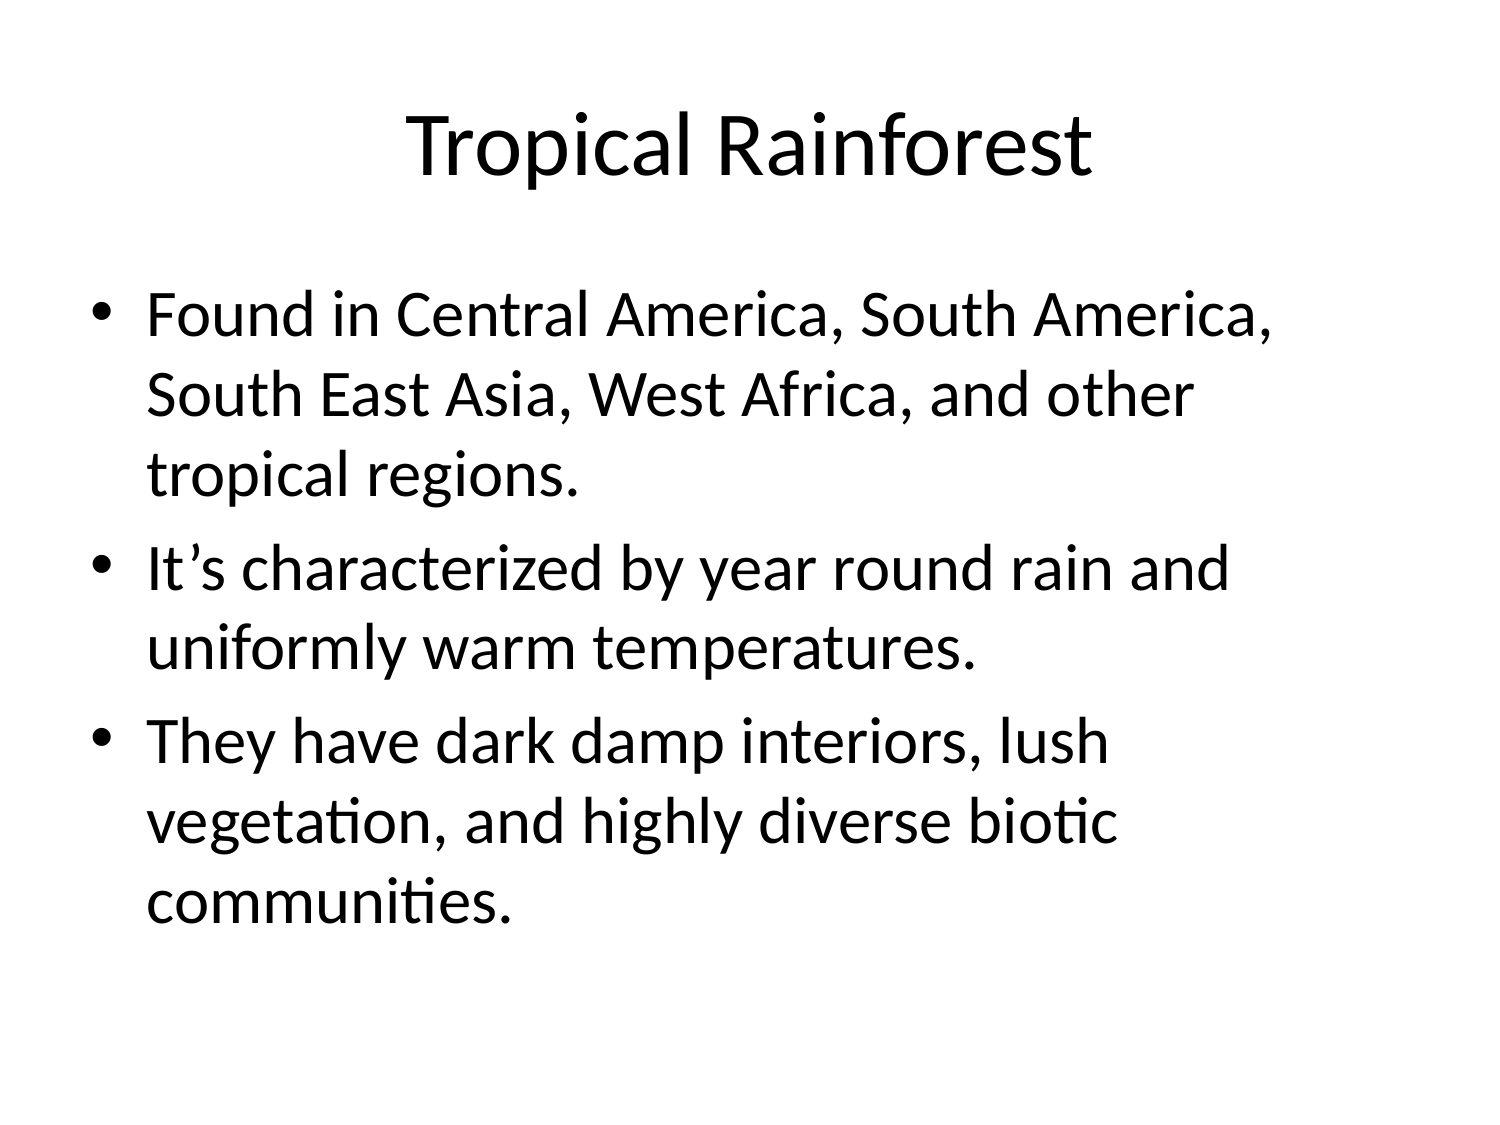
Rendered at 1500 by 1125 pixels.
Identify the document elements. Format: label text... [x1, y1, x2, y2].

title Tropical Rainforest [75, 45, 1425, 233]
list Found in Central America, South America, South East Asia, West Africa, and other tropical regions. It’s characterized by year round rain and uniformly warm temperatures. They have dark damp interiors, lush vegetation, and highly diverse biotic communities. [75, 262, 1425, 1005]
